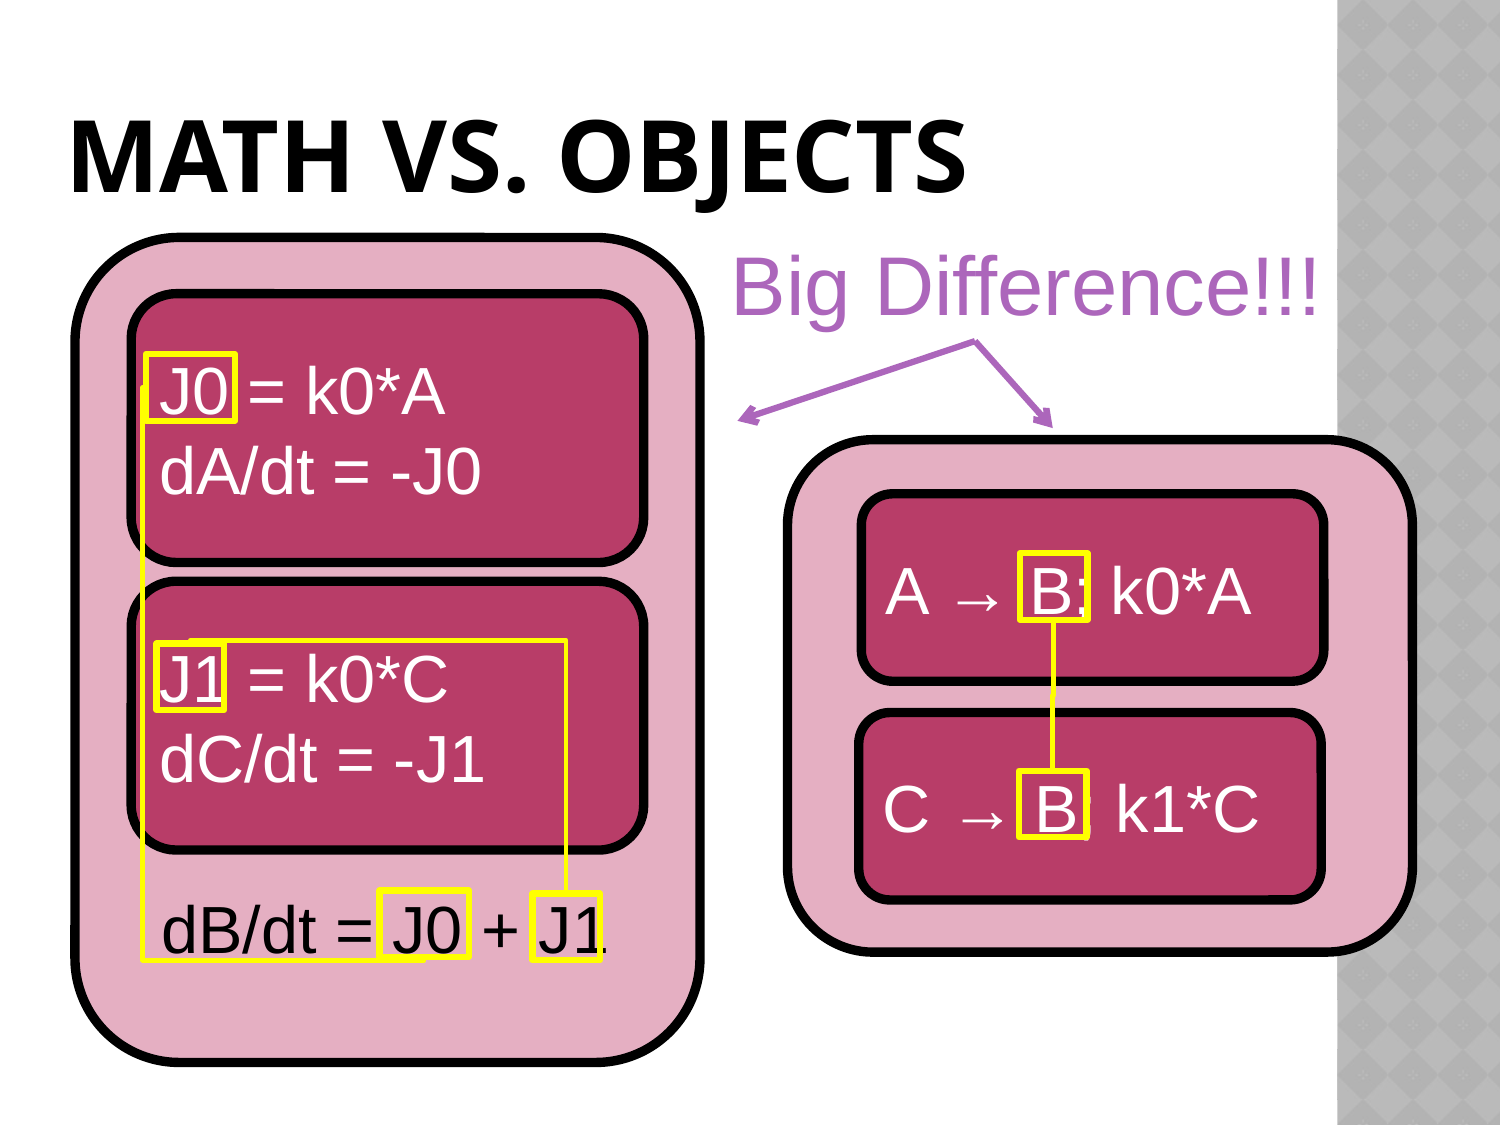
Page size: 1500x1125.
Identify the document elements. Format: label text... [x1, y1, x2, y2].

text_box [711, 224, 1341, 429]
text_box J0 = k0*A dA/dt = -J0 [127, 290, 647, 566]
title Math vs. Objects [57, 37, 1438, 213]
text_box J1 = k0*C dC/dt = -J1 [127, 595, 139, 836]
text_box [784, 437, 1416, 956]
text_box dB/dt = J0 + J1 [146, 879, 625, 974]
text_box A → B; k0*A [858, 490, 1328, 685]
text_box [1018, 552, 1088, 838]
text_box [71, 234, 704, 1066]
text_box C → B; k1*C [855, 709, 1325, 904]
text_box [145, 353, 601, 961]
text_box J1 = k0*C dC/dt = -J1 [606, 578, 647, 853]
